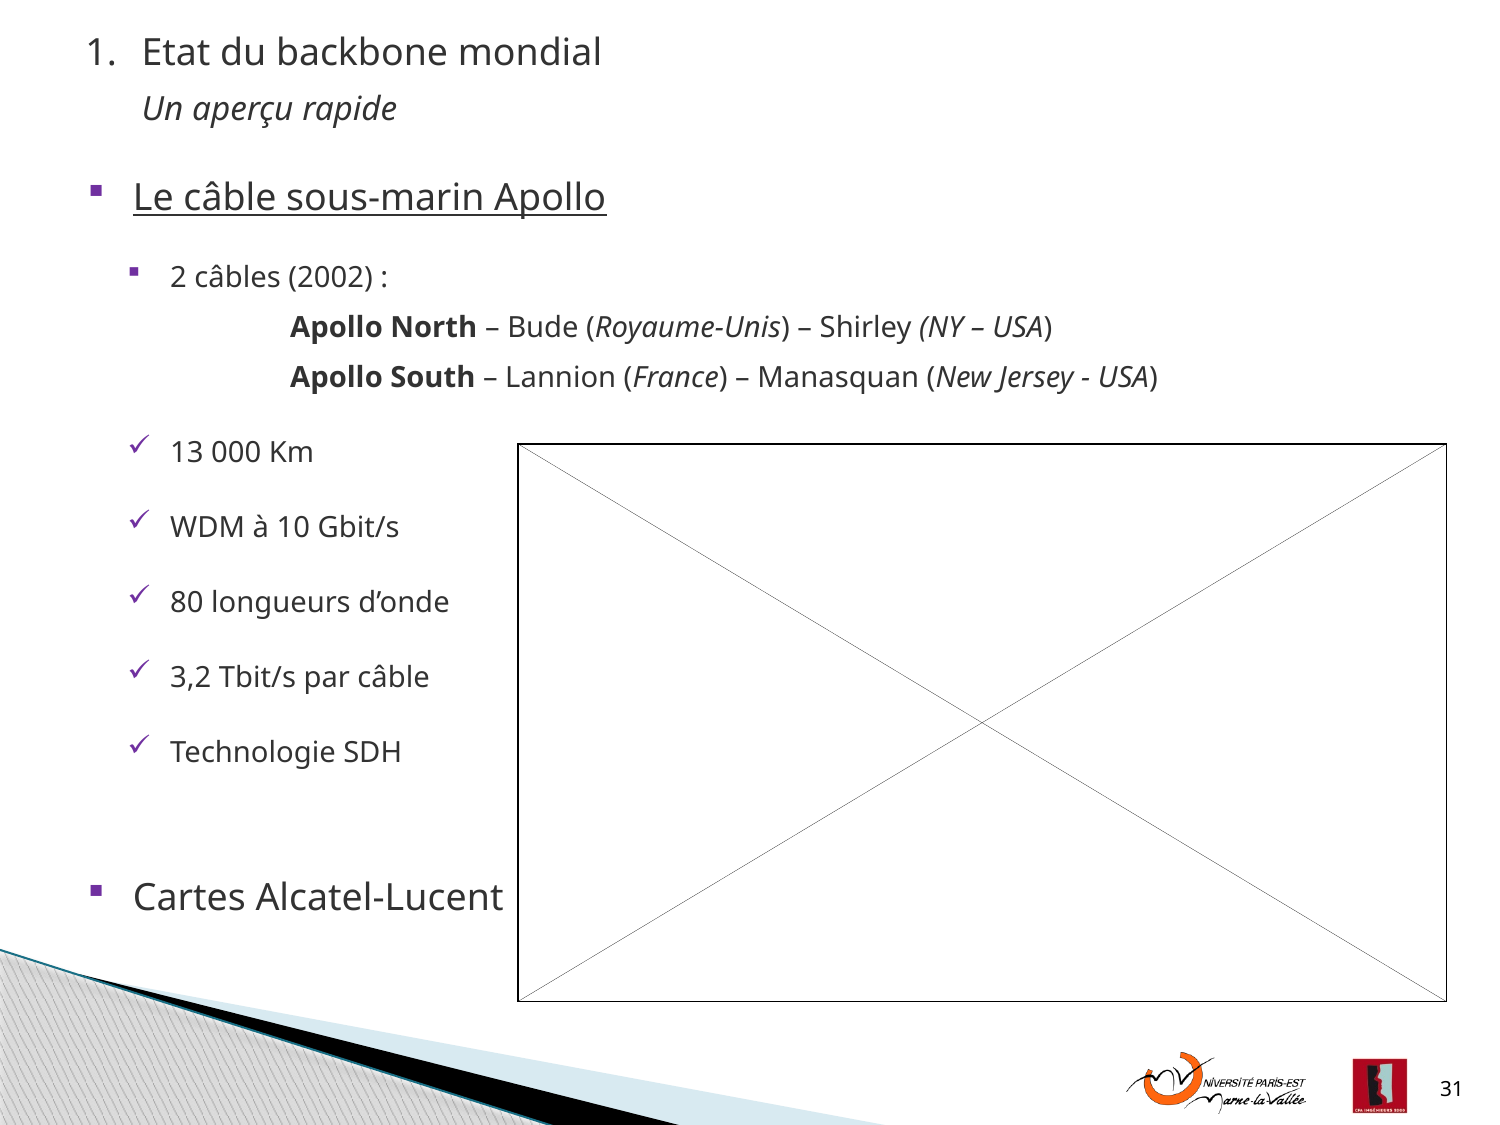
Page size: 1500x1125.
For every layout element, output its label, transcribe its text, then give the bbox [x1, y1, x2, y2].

text_box Etat du backbone mondial Un aperçu rapide [70, 11, 1425, 137]
text_box Le câble sous-marin Apollo 2 câbles (2002) : Apollo North – Bude (Royaume-Unis) – Shirley (NY – USA) Apollo South – Lannion (France) – Manasquan (New Jersey - USA) 13 000 Km WDM à 10 Gbit/s 80 longueurs d’onde 3,2 Tbit/s par câble Technologie SDH Cartes Alcatel-Lucent [72, 160, 1187, 1007]
slide_number 31 [1418, 1051, 1479, 1112]
picture [1126, 1052, 1306, 1114]
picture [1351, 1057, 1408, 1114]
